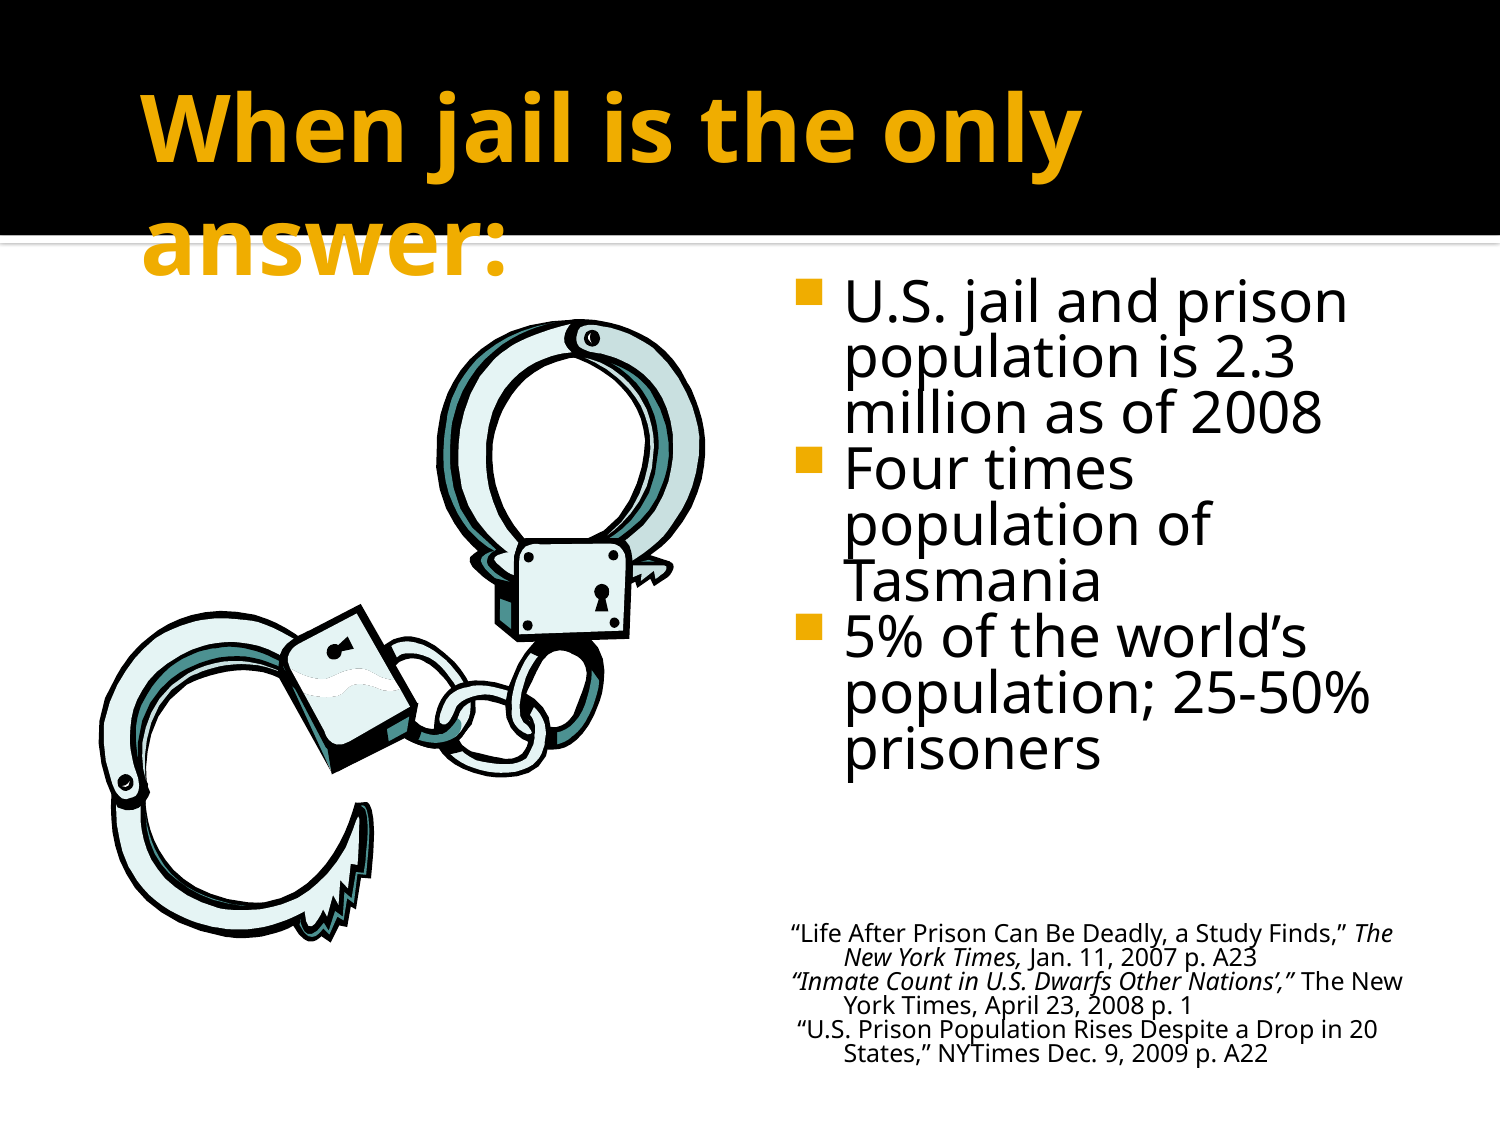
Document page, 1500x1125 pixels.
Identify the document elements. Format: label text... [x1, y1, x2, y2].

list U.S. jail and prison population is 2.3 million as of 2008 Four times population of Tasmania 5% of the world’s population; 25-50% prisoners “Life After Prison Can Be Deadly, a Study Finds,” The New York Times, Jan. 11, 2007 p. A23 “Inmate Count in U.S. Dwarfs Other Nations’,” The New York Times, April 23, 2008 p. 1 “U.S. Prison Population Rises Despite a Drop in 20 States,” NYTimes Dec. 9, 2009 p. A22 [762, 262, 1425, 1125]
title When jail is the only answer: [125, 87, 1388, 275]
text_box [74, 314, 737, 954]
